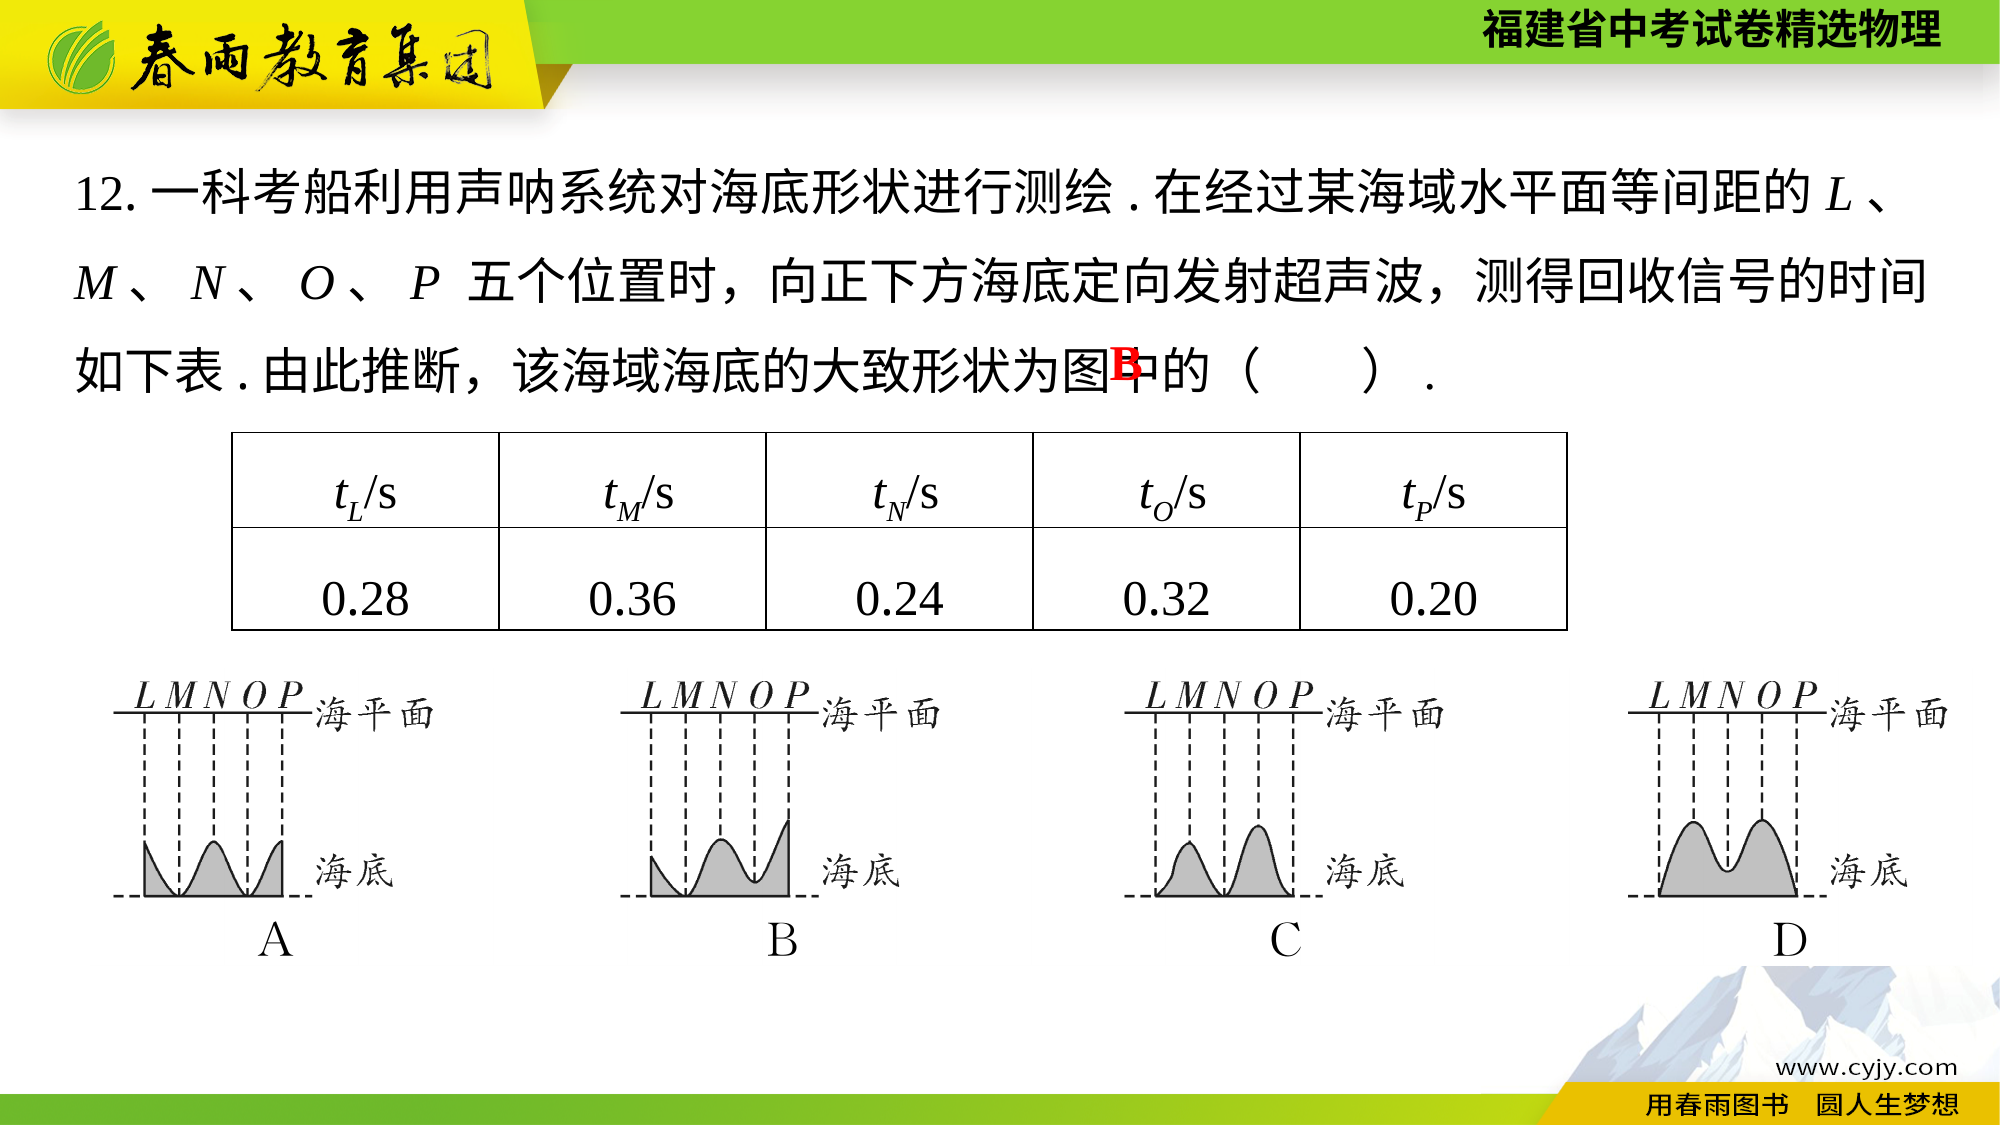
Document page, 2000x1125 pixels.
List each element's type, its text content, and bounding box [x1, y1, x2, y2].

table_cell 0.36 [500, 528, 765, 629]
table_header tM/s [500, 433, 765, 527]
table_cell 0.20 [1301, 528, 1566, 629]
table_cell 0.24 [767, 528, 1032, 629]
table_header tO/s [1034, 433, 1299, 527]
table_header tP/s [1301, 433, 1566, 527]
list 12.一科考船利用声呐系统对海底形状进行测绘.在经过某海域水平面等间距的L、M、N、O、P 五个位置时，向正下方海底定向发射超声波，测得回收信号的时间如下表.由此推断，该海域海底的大致形状为图中的（ ）. [59, 122, 1944, 399]
table_cell 0.28 [233, 528, 498, 629]
table_cell 0.32 [1034, 528, 1299, 629]
table_header tN/s [767, 433, 1032, 527]
picture [0, 0, 2000, 1125]
text_box B [1094, 322, 1158, 398]
table_header tL/s [233, 433, 498, 527]
